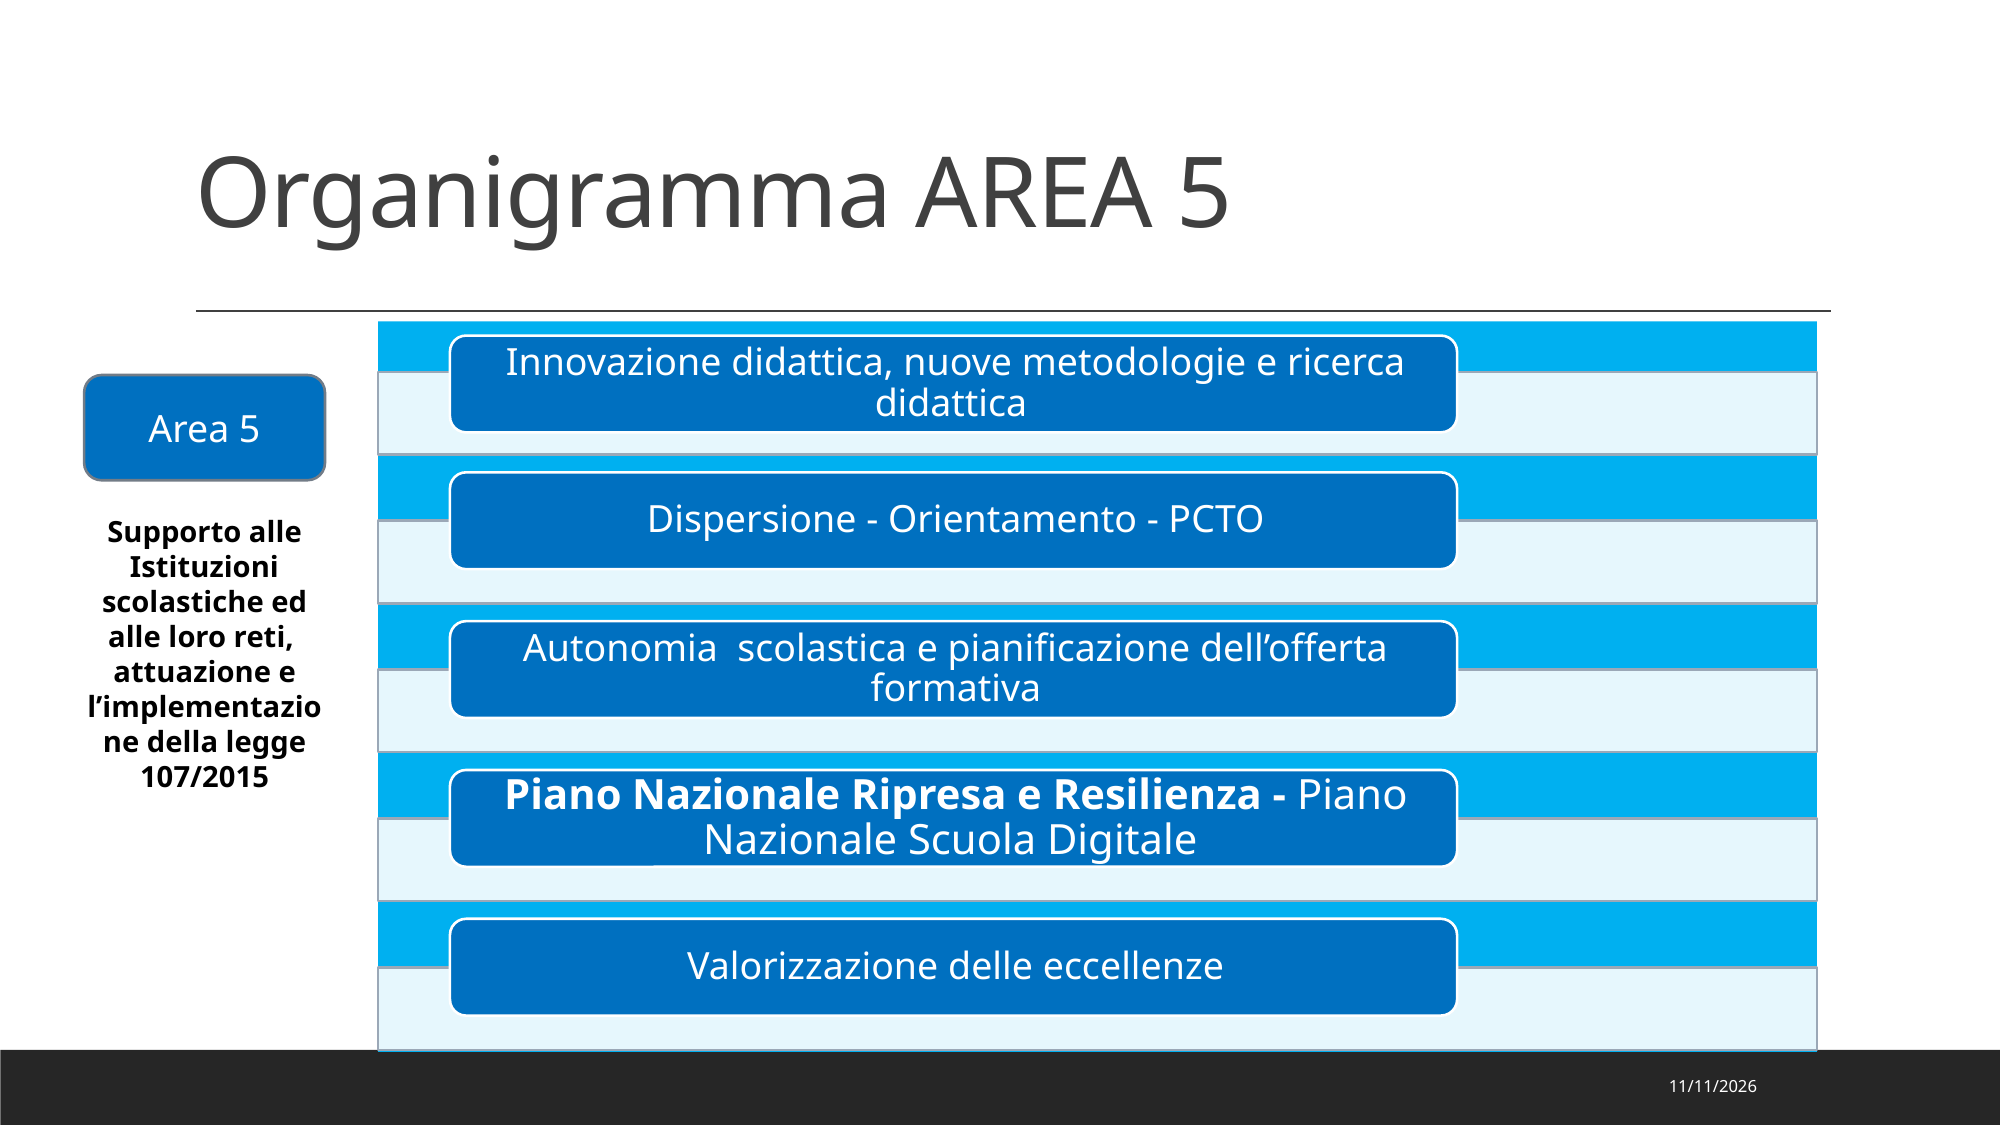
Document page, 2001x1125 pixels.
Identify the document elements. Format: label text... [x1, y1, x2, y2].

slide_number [1348, 1061, 1773, 1118]
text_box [377, 320, 1818, 1053]
title Organigramma AREA 5 [180, 47, 1830, 257]
text_box Supporto alle Istituzioni scolastiche ed alle loro reti, attuazione e l’implementazione della legge 107/2015 [72, 505, 337, 801]
text_box Area 5 [82, 373, 327, 482]
